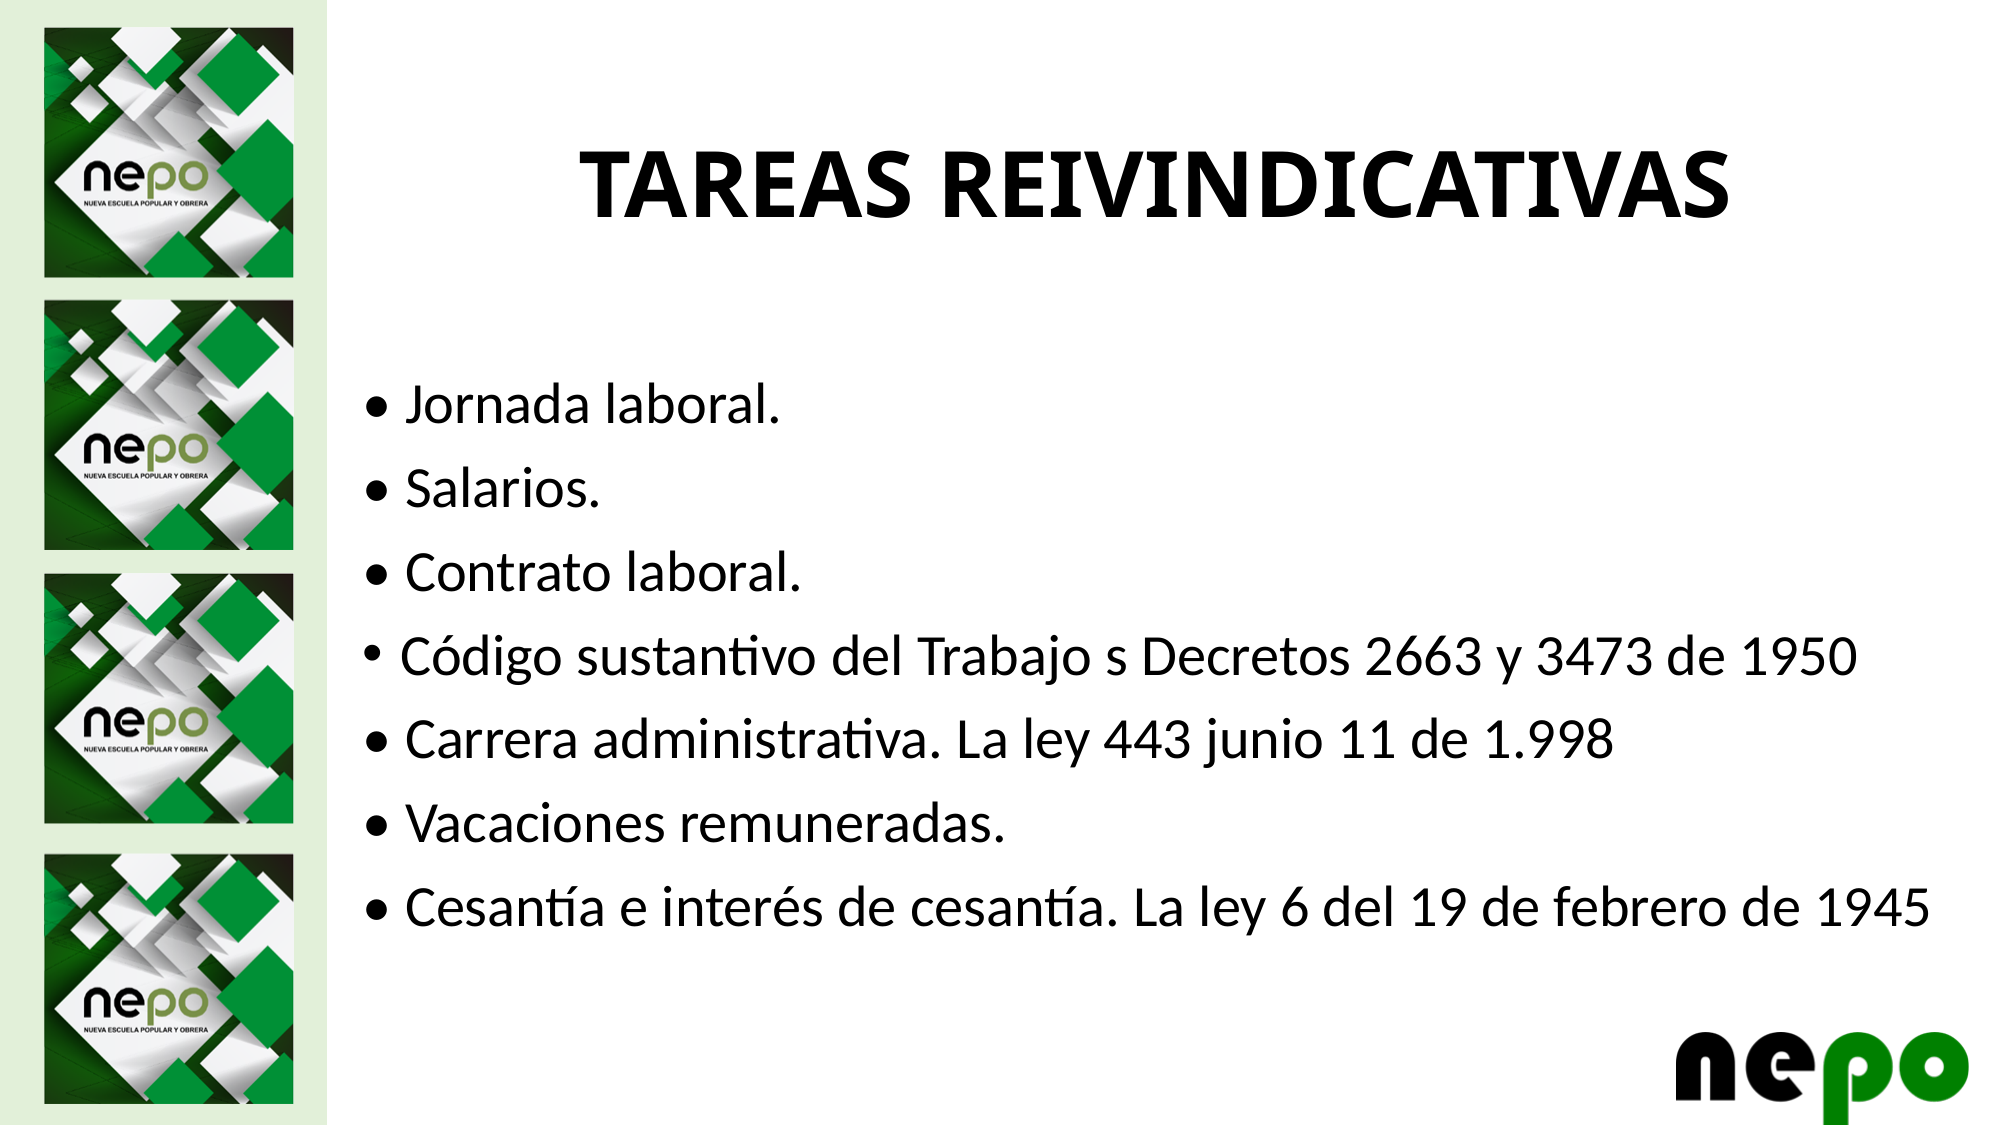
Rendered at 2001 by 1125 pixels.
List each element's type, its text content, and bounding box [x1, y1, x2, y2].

picture [1676, 1032, 1969, 1125]
list • Jornada laboral. • Salarios. • Contrato laboral. Código sustantivo del Trabajo s Decretos 2663 y 3473 de 1950 • Carrera administrativa. La ley 443 junio 11 de 1.998 • Vacaciones remuneradas. • Cesantía e interés de cesantía. La ley 6 del 19 de febrero de 1945 [347, 114, 1964, 1048]
picture [0, 0, 327, 1125]
